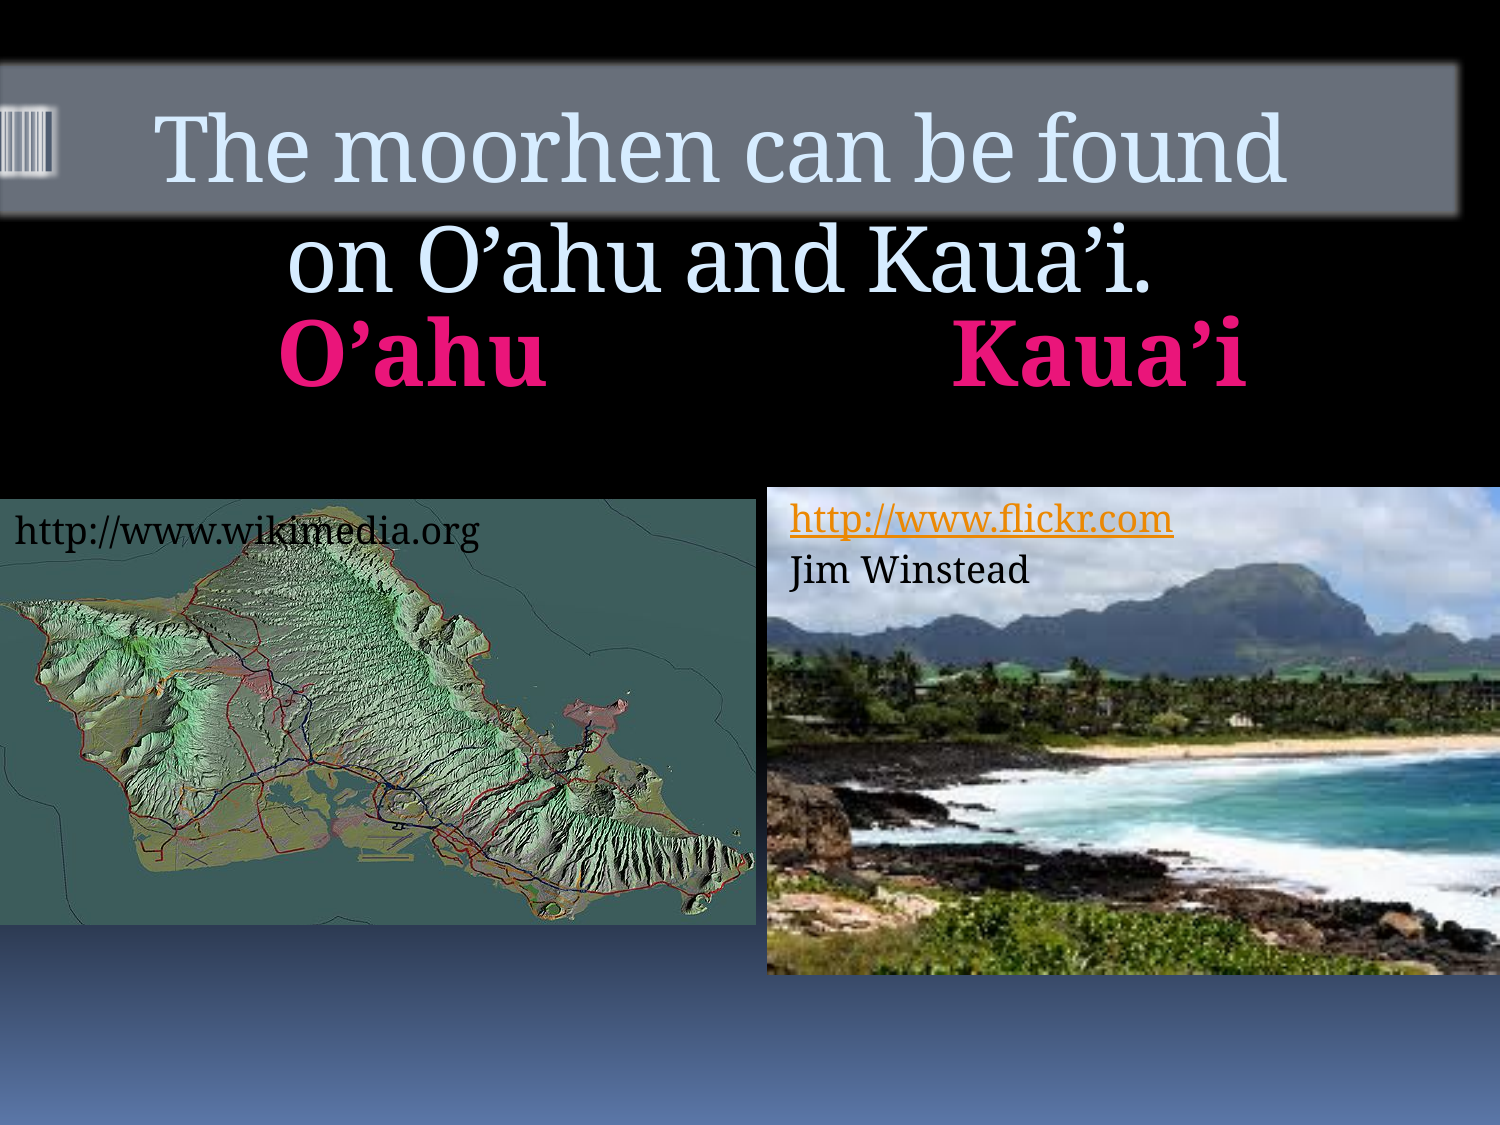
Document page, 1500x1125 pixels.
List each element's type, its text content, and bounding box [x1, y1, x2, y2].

list O’ahu [75, 296, 738, 402]
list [0, 499, 756, 926]
title The moorhen can be found on O’ahu and Kaua’i. [82, 83, 1358, 300]
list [766, 487, 1500, 976]
list Kaua’i [761, 296, 1425, 402]
